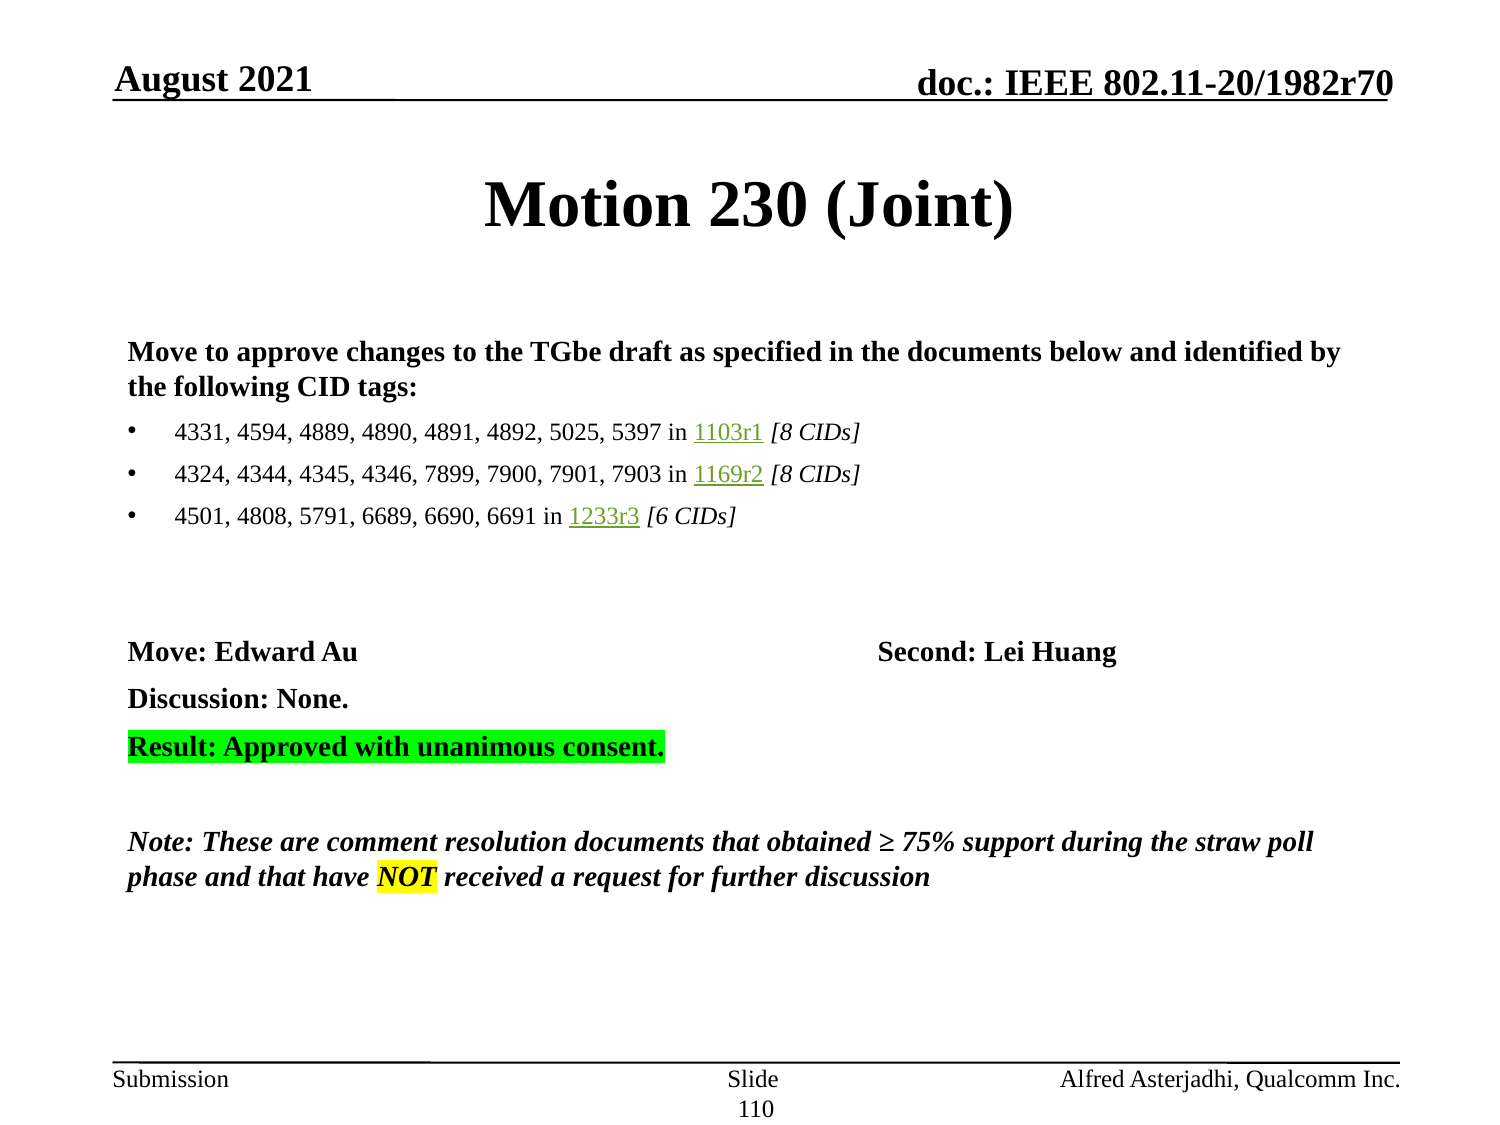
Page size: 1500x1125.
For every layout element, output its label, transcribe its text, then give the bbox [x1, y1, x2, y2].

footer Alfred Asterjadhi, Qualcomm Inc. [878, 1061, 1402, 1093]
title Motion 230 (Joint) [112, 112, 1388, 288]
slide_number Slide 110 [712, 1061, 800, 1123]
list Move to approve changes to the TGbe draft as specified in the documents below and identified by the following CID tags: 4331, 4594, 4889, 4890, 4891, 4892, 5025, 5397 in 1103r1 [8 CIDs] 4324, 4344, 4345, 4346, 7899, 7900, 7901, 7903 in 1169r2 [8 CIDs] 4501, 4808, 5791, 6689, 6690, 6691 in 1233r3 [6 CIDs] Move: Edward Au Second: Lei Huang Discussion: None. Result: Approved with unanimous consent. Note: These are comment resolution documents that obtained ≥ 75% support during the straw poll phase and that have NOT received a request for further discussion [112, 324, 1388, 1063]
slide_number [114, 54, 423, 100]
